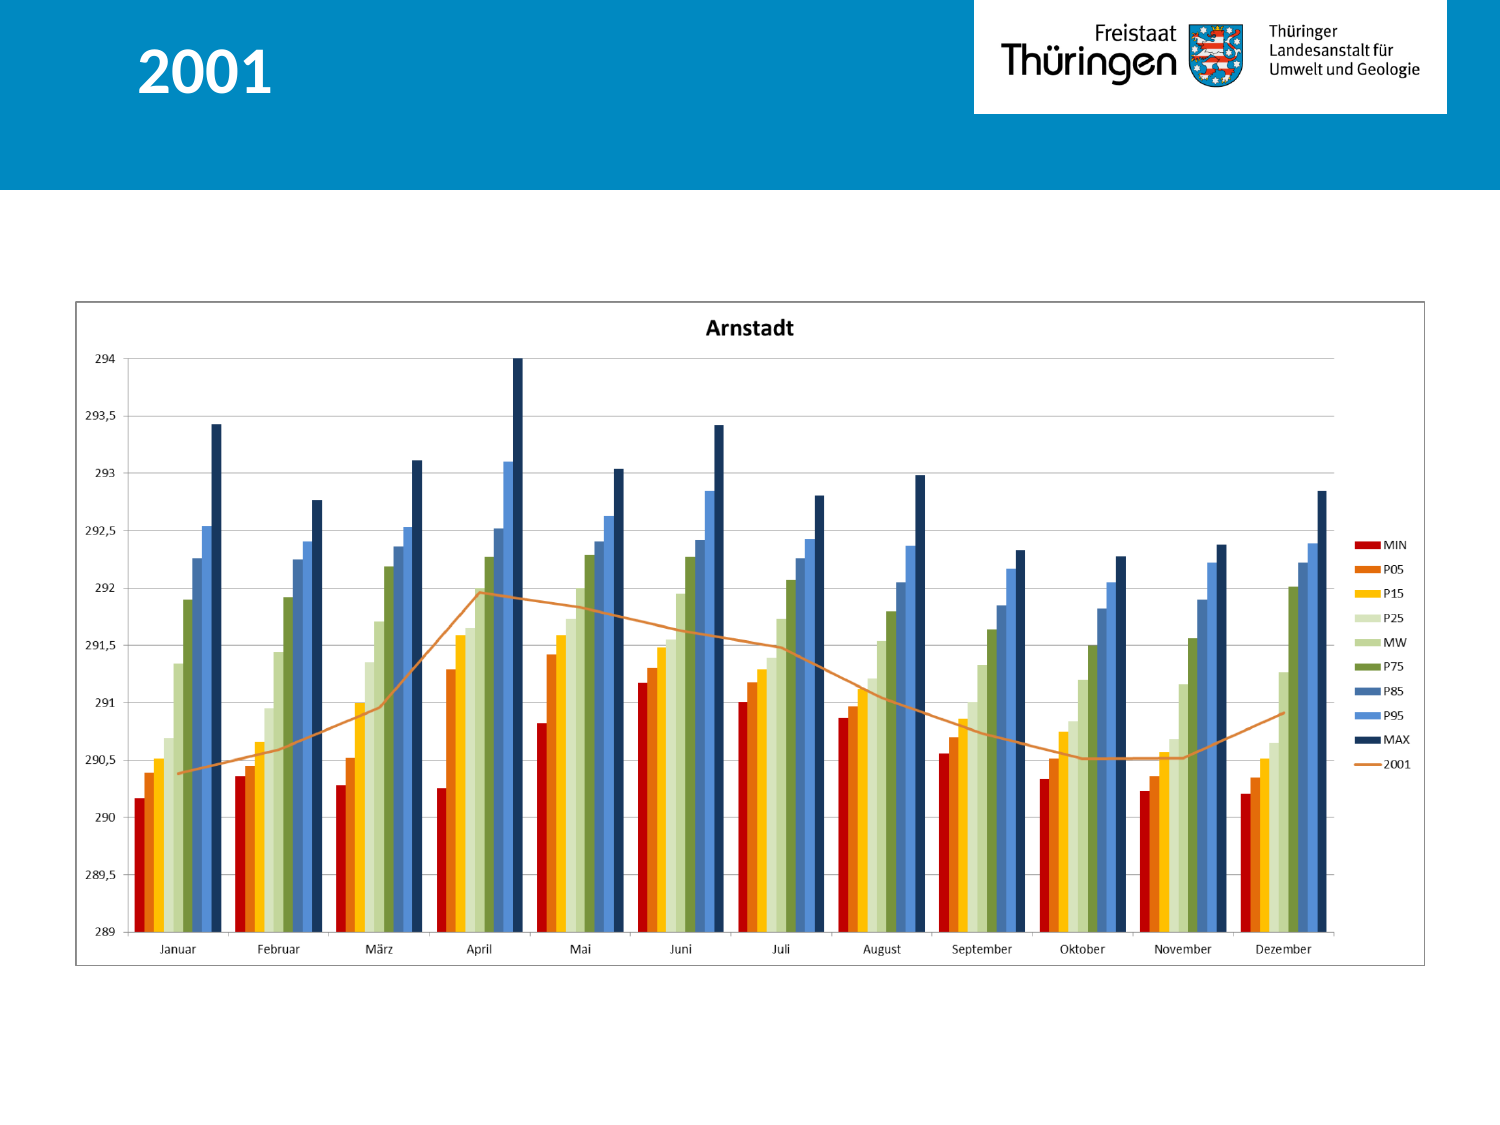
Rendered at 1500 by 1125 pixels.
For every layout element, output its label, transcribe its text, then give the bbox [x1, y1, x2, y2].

text_box 2001 [64, 19, 845, 114]
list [74, 301, 1426, 966]
picture [975, 0, 1446, 113]
